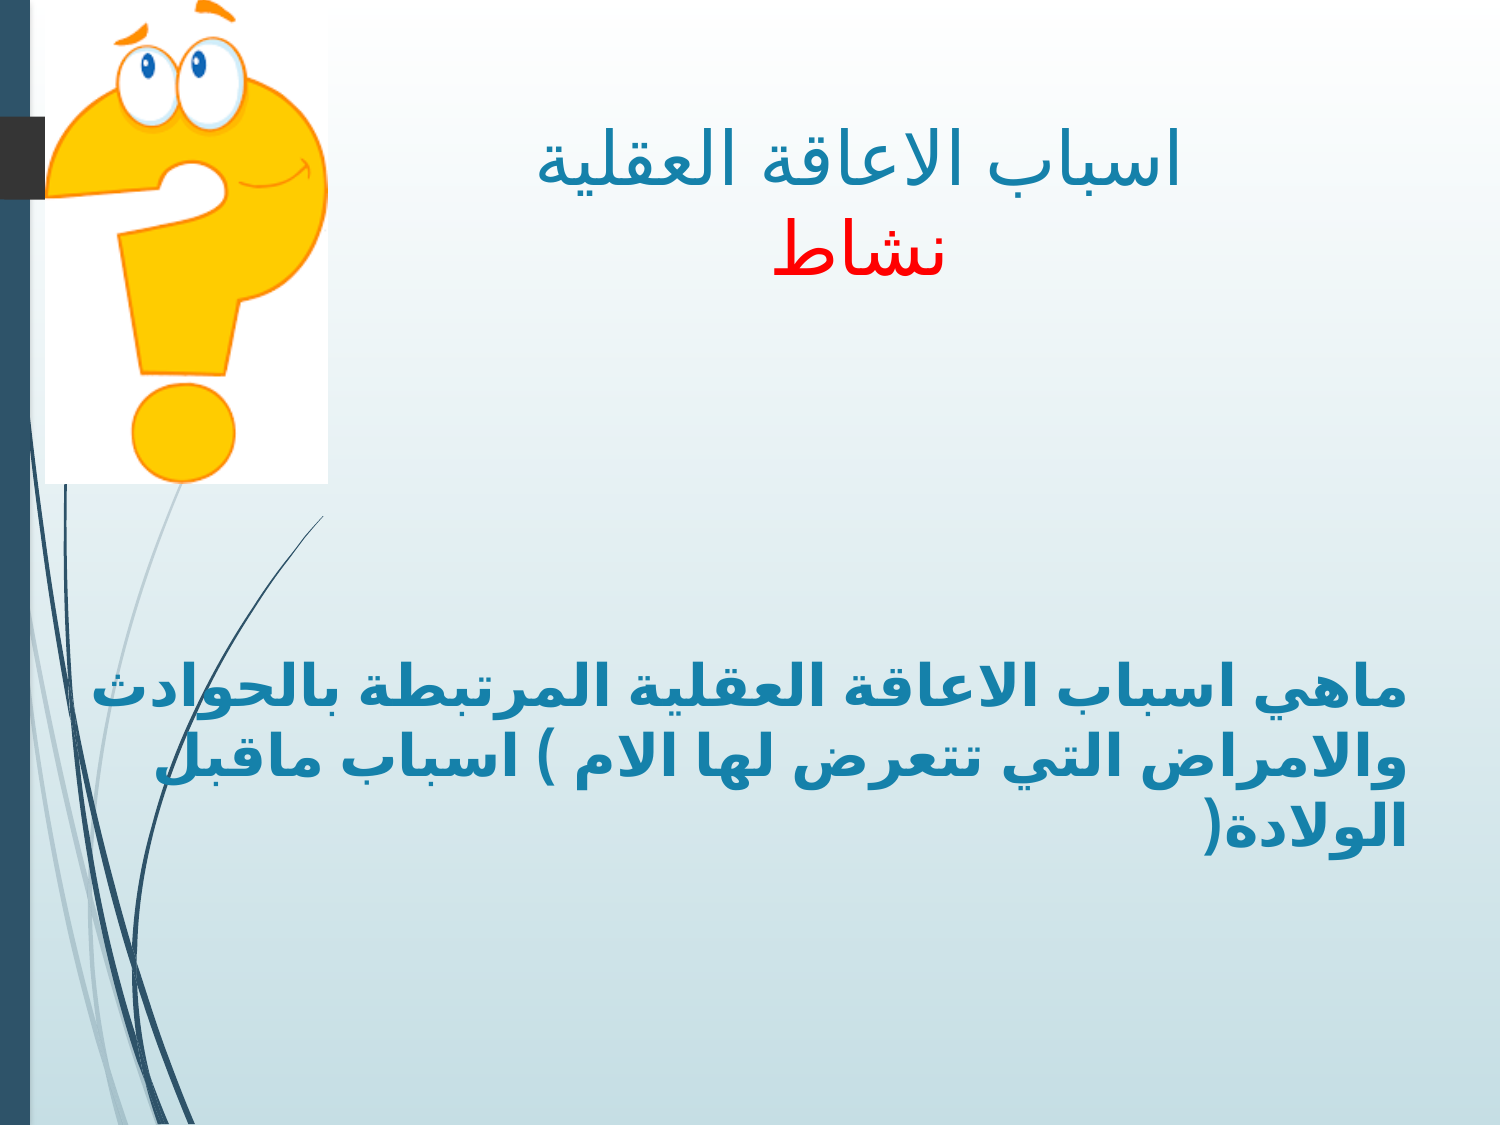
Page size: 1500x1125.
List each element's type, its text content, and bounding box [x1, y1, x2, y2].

picture [44, 0, 329, 484]
title اسباب الاعاقة العقلية نشاط [332, 102, 1400, 313]
list ماهي اسباب الاعاقة العقلية المرتبطة بالحوادث والامراض التي تتعرض لها الام ) اسباب ماقبل الولادة( [75, 483, 1425, 1081]
